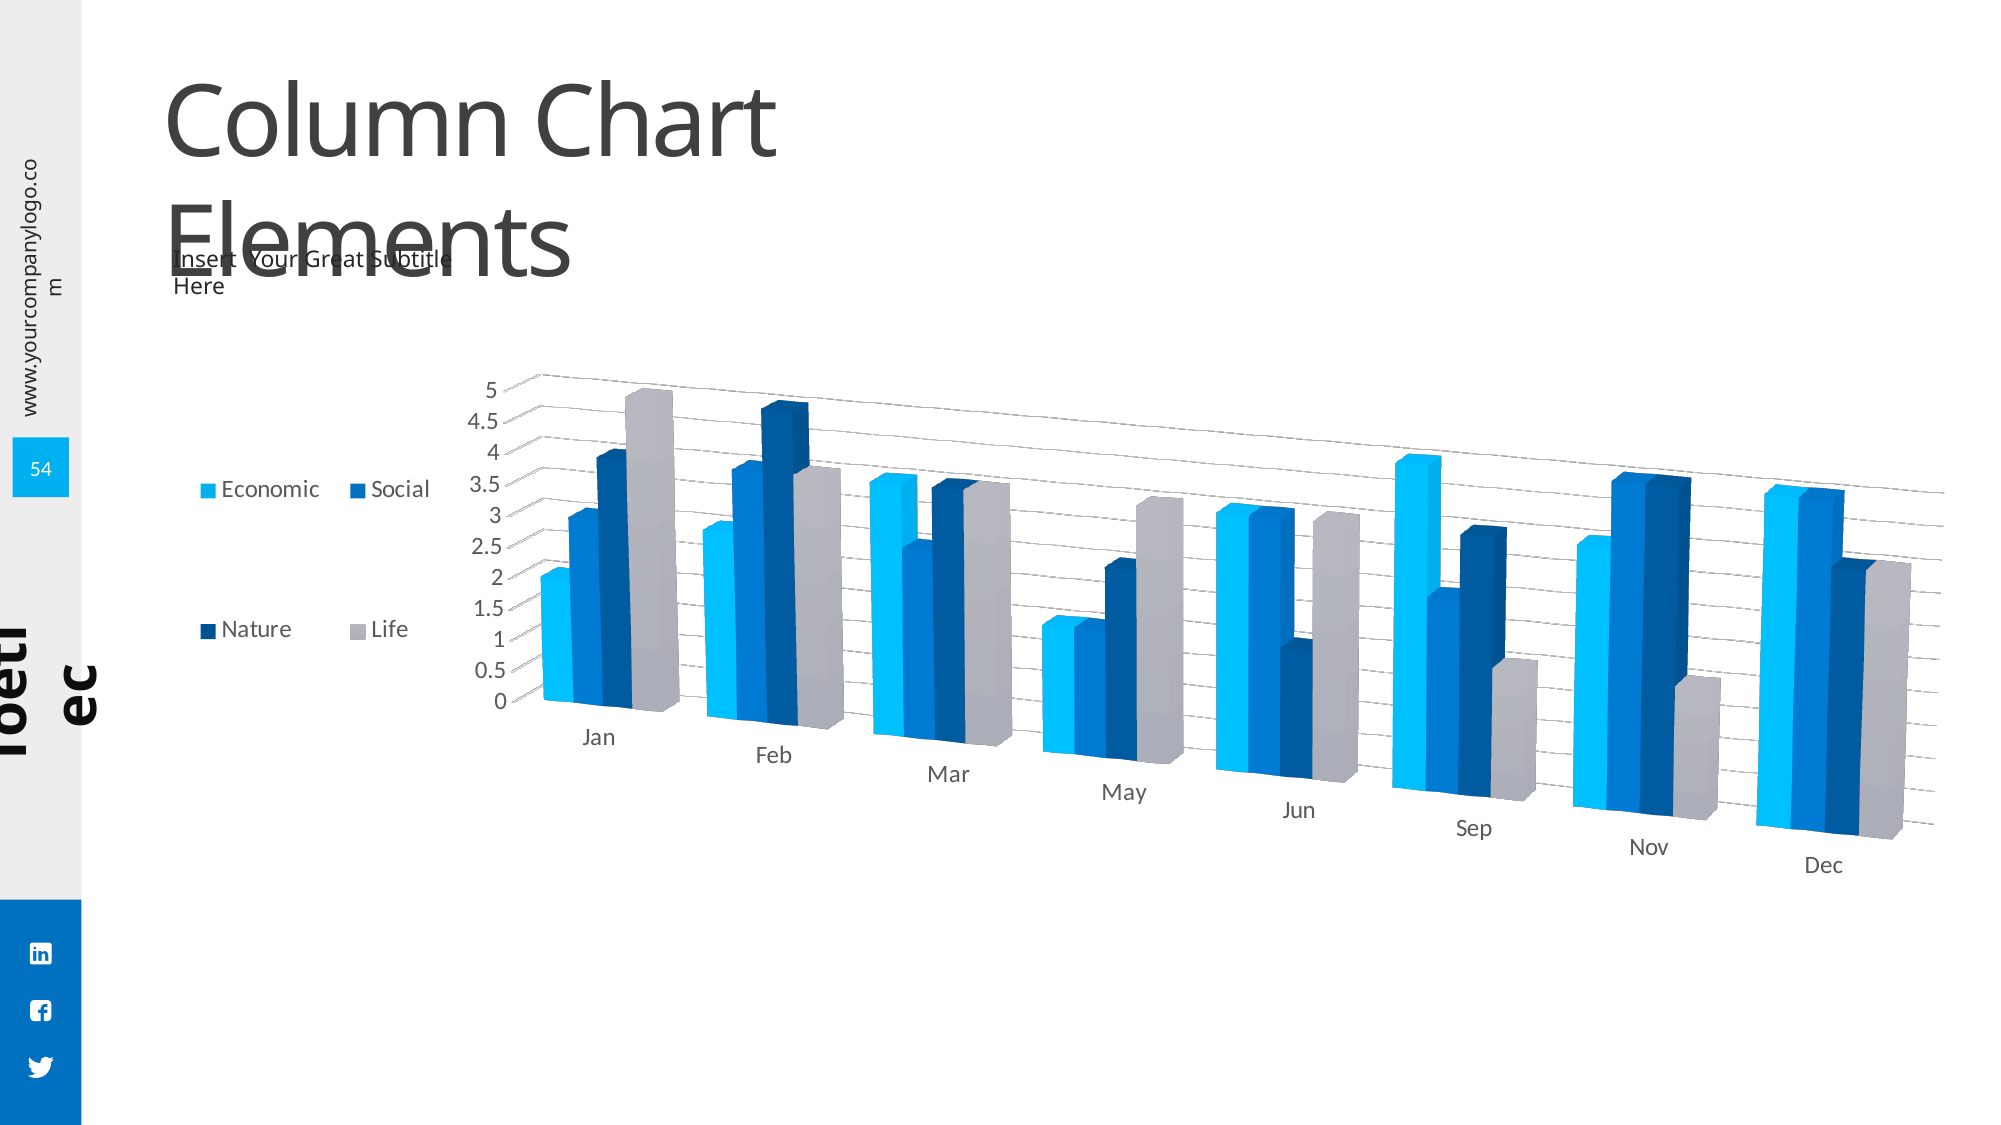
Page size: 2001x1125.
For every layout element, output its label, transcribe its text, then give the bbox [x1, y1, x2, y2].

text_box Column Chart Elements [147, 116, 987, 236]
chart [162, 347, 2000, 915]
text_box Insert Your Great Subtitle Here [158, 237, 512, 307]
slide_number 54 [12, 437, 69, 498]
